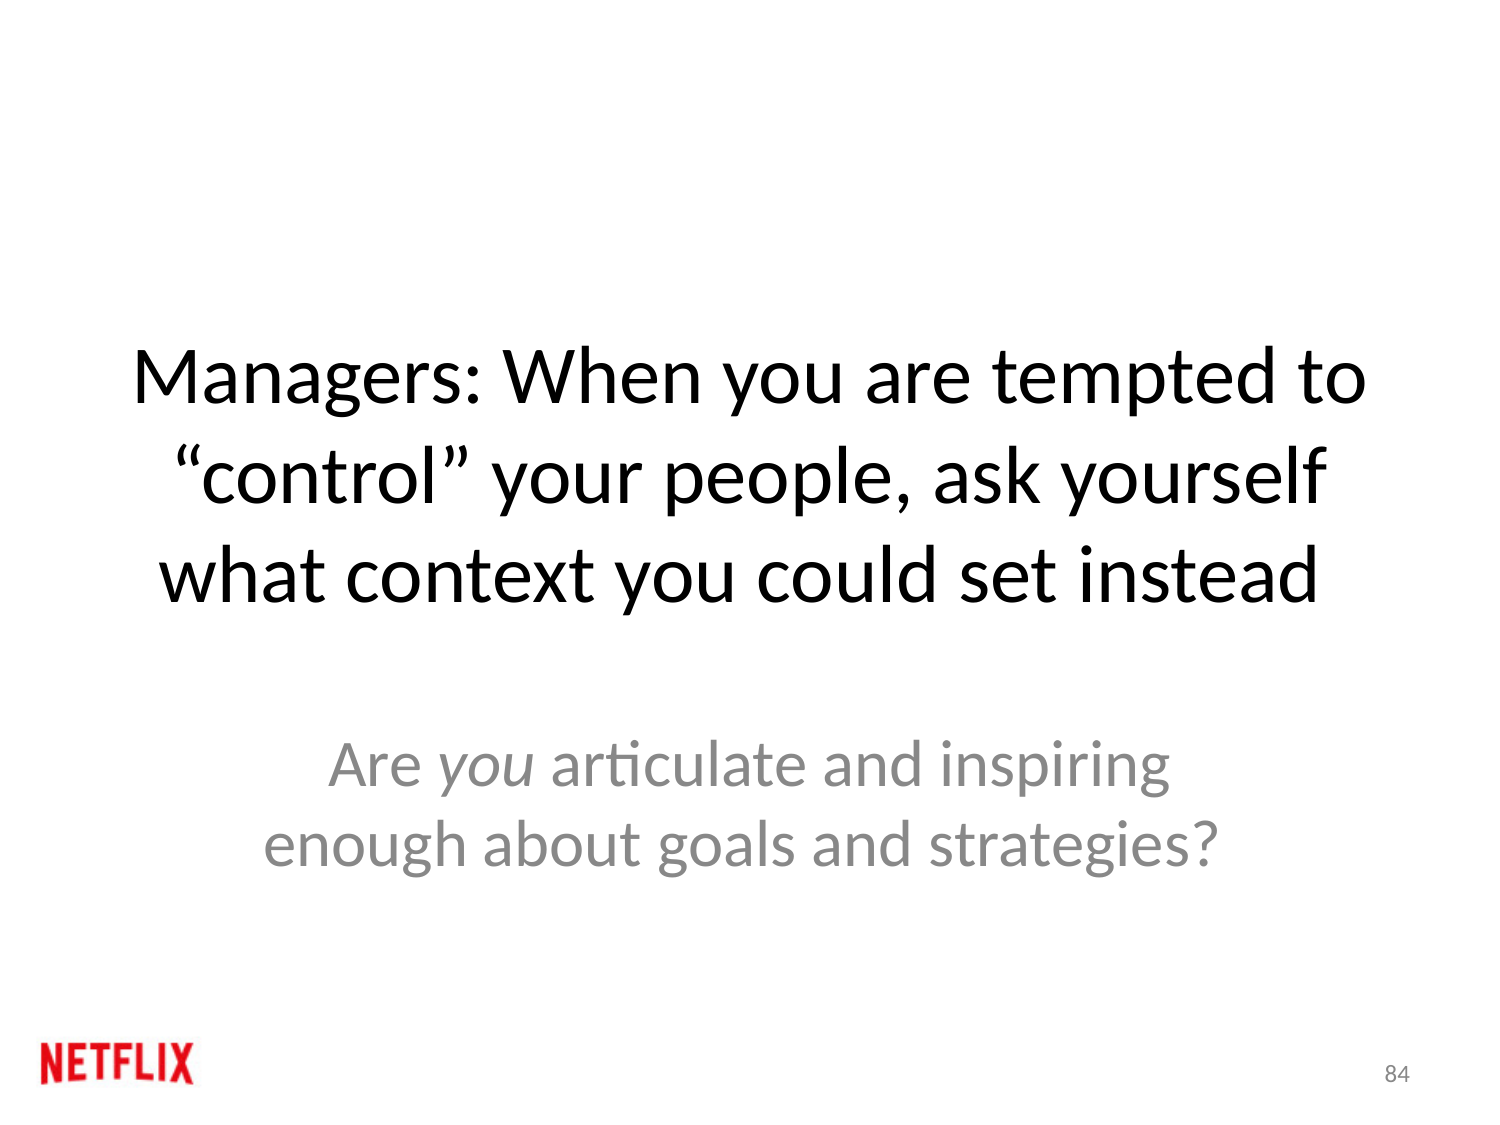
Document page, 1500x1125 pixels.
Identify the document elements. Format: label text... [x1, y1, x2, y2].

picture [24, 1024, 211, 1104]
subtitle Are you articulate and inspiring enough about goals and strategies? [225, 712, 1275, 1000]
slide_number ‹#› [1074, 1042, 1425, 1103]
title Managers: When you are tempted to “control” your people, ask yourself what context you could set instead [112, 349, 1388, 591]
